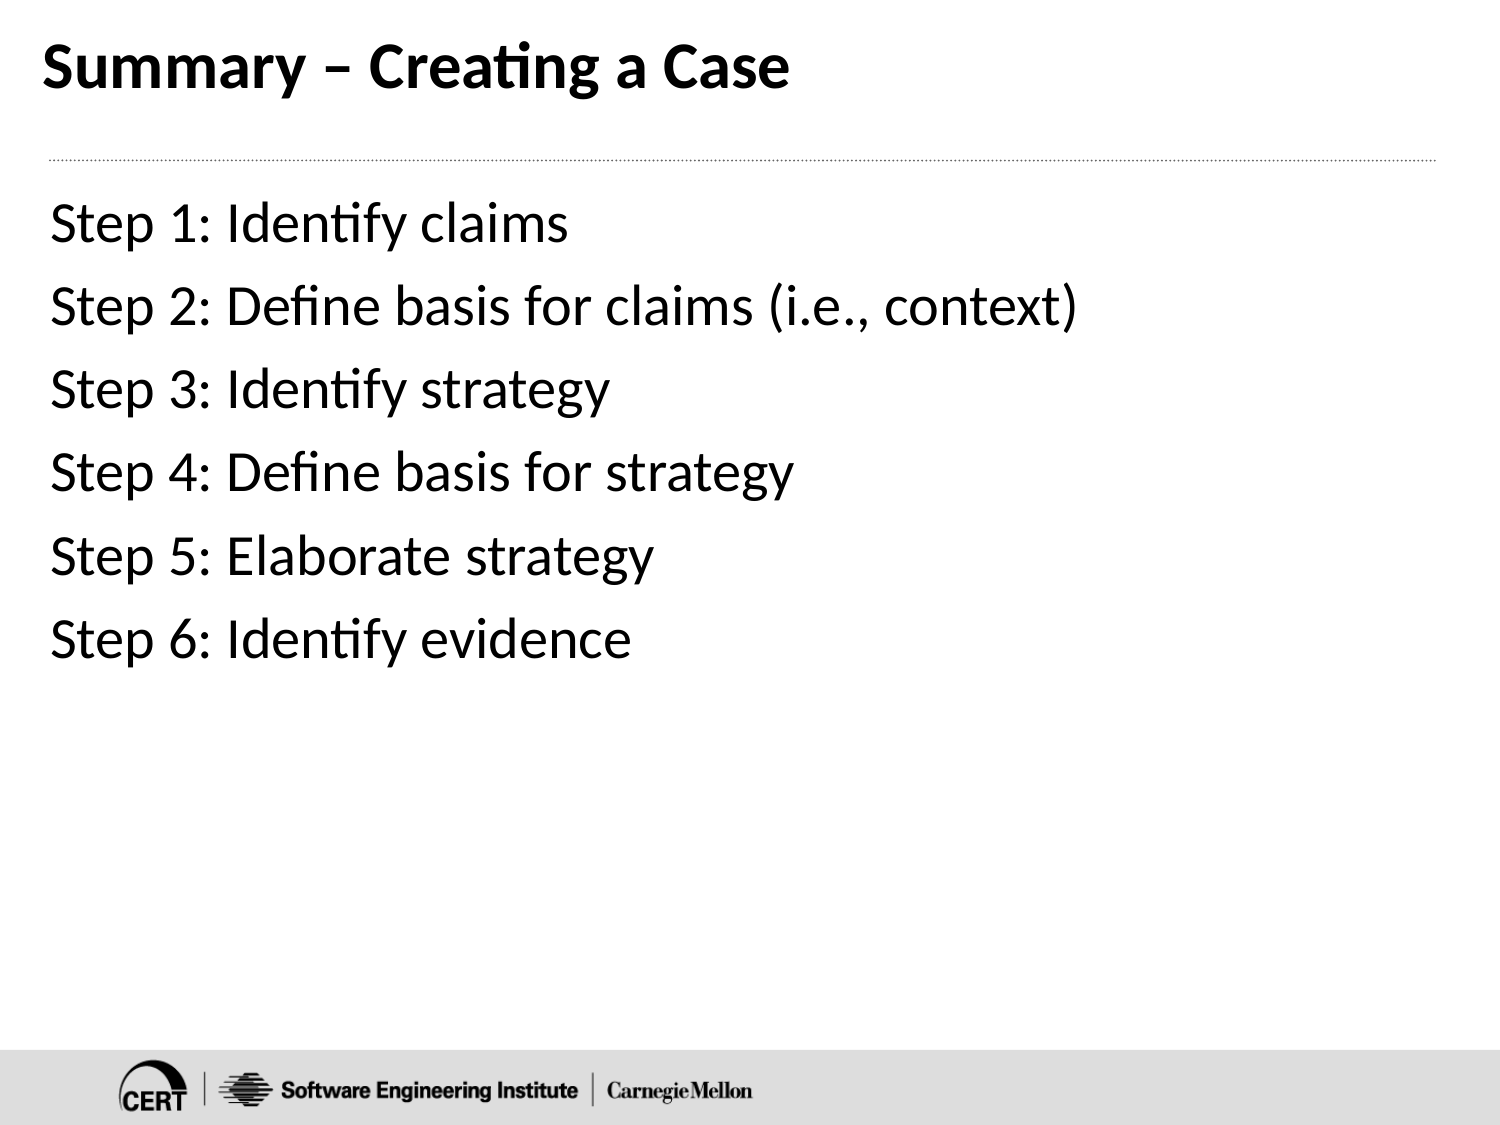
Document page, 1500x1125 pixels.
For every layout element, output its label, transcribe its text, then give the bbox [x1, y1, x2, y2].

list Step 1: Identify claims Step 2: Define basis for claims (i.e., context) Step 3: Identify strategy Step 4: Define basis for strategy Step 5: Elaborate strategy Step 6: Identify evidence [49, 187, 1438, 1001]
picture [102, 1056, 765, 1117]
title Summary – Creating a Case [42, 37, 1434, 155]
